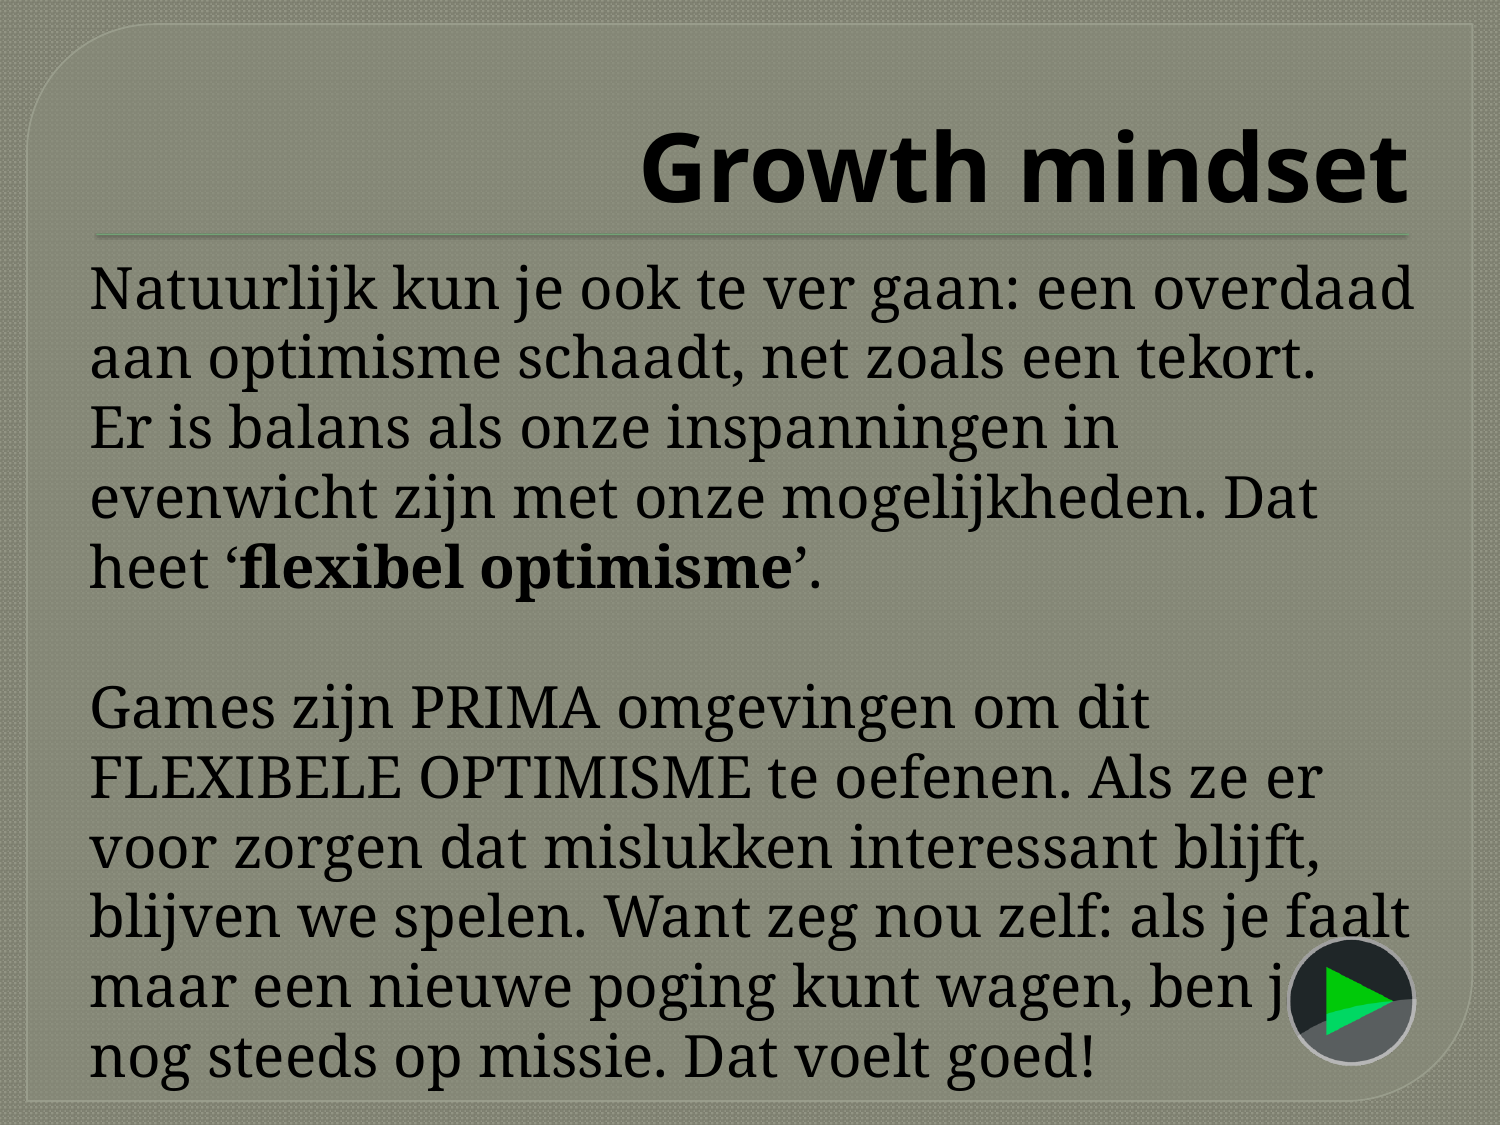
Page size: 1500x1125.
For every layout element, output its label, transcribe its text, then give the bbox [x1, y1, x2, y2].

title Growth mindset [75, 41, 1425, 230]
list Natuurlijk kun je ook te ver gaan: een overdaad aan optimisme schaadt, net zoals een tekort. Er is balans als onze inspanningen in evenwicht zijn met onze mogelijkheden. Dat heet ‘flexibel optimisme’. Games zijn PRIMA omgevingen om dit FLEXIBELE OPTIMISME te oefenen. Als ze er voor zorgen dat mislukken interessant blijft, blijven we spelen. Want zeg nou zelf: als je faalt maar een nieuwe poging kunt wagen, ben je nog steeds op missie. Dat voelt goed! [75, 243, 1436, 1106]
picture [1269, 917, 1434, 1083]
